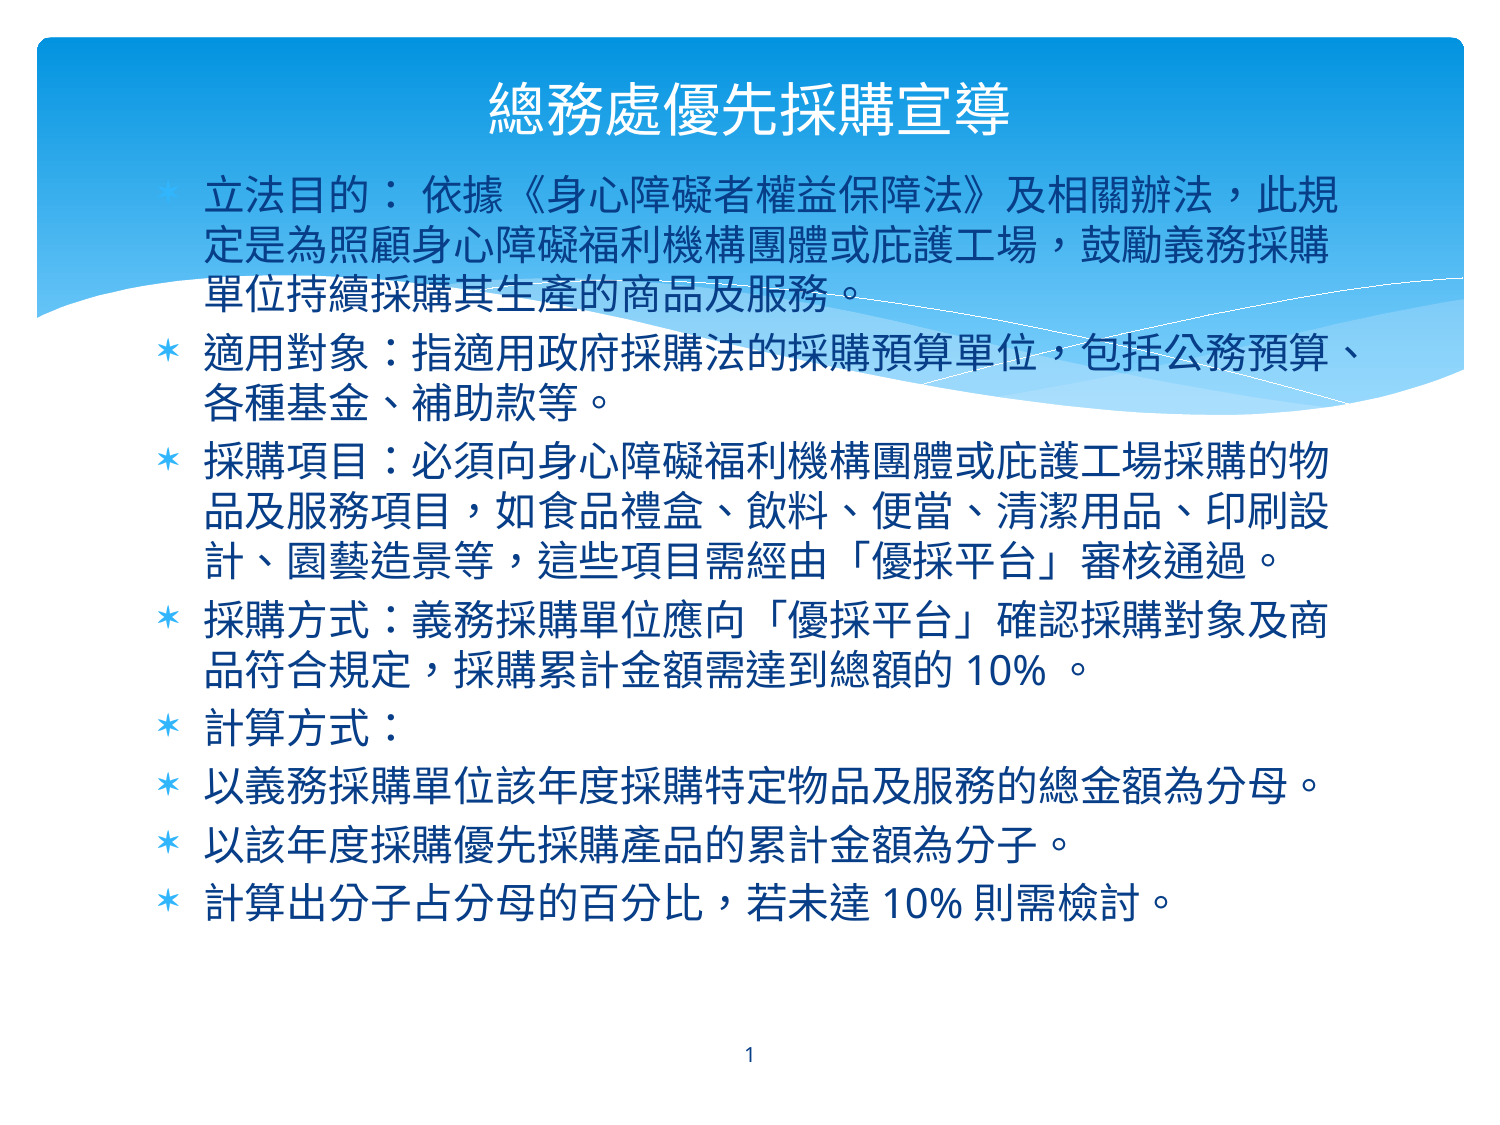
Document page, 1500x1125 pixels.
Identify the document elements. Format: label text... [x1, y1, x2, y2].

title 總務處優先採購宣導 [75, 55, 1425, 161]
list 立法目的： 依據《身心障礙者權益保障法》及相關辦法，此規定是為照顧身心障礙福利機構團體或庇護工場，鼓勵義務採購單位持續採購其生產的商品及服務。 適用對象：指適用政府採購法的採購預算單位，包括公務預算、各種基金、補助款等。 採購項目：必須向身心障礙福利機構團體或庇護工場採購的物品及服務項目，如食品禮盒、飲料、便當、清潔用品、印刷設計、園藝造景等，這些項目需經由「優採平台」審核通過。 採購方式：義務採購單位應向「優採平台」確認採購對象及商品符合規定，採購累計金額需達到總額的10%。 計算方式： 以義務採購單位該年度採購特定物品及服務的總金額為分母。 以該年度採購優先採購產品的累計金額為分子。 計算出分子占分母的百分比，若未達10%則需檢討。 [143, 161, 1359, 1005]
slide_number 1 [654, 1025, 846, 1086]
